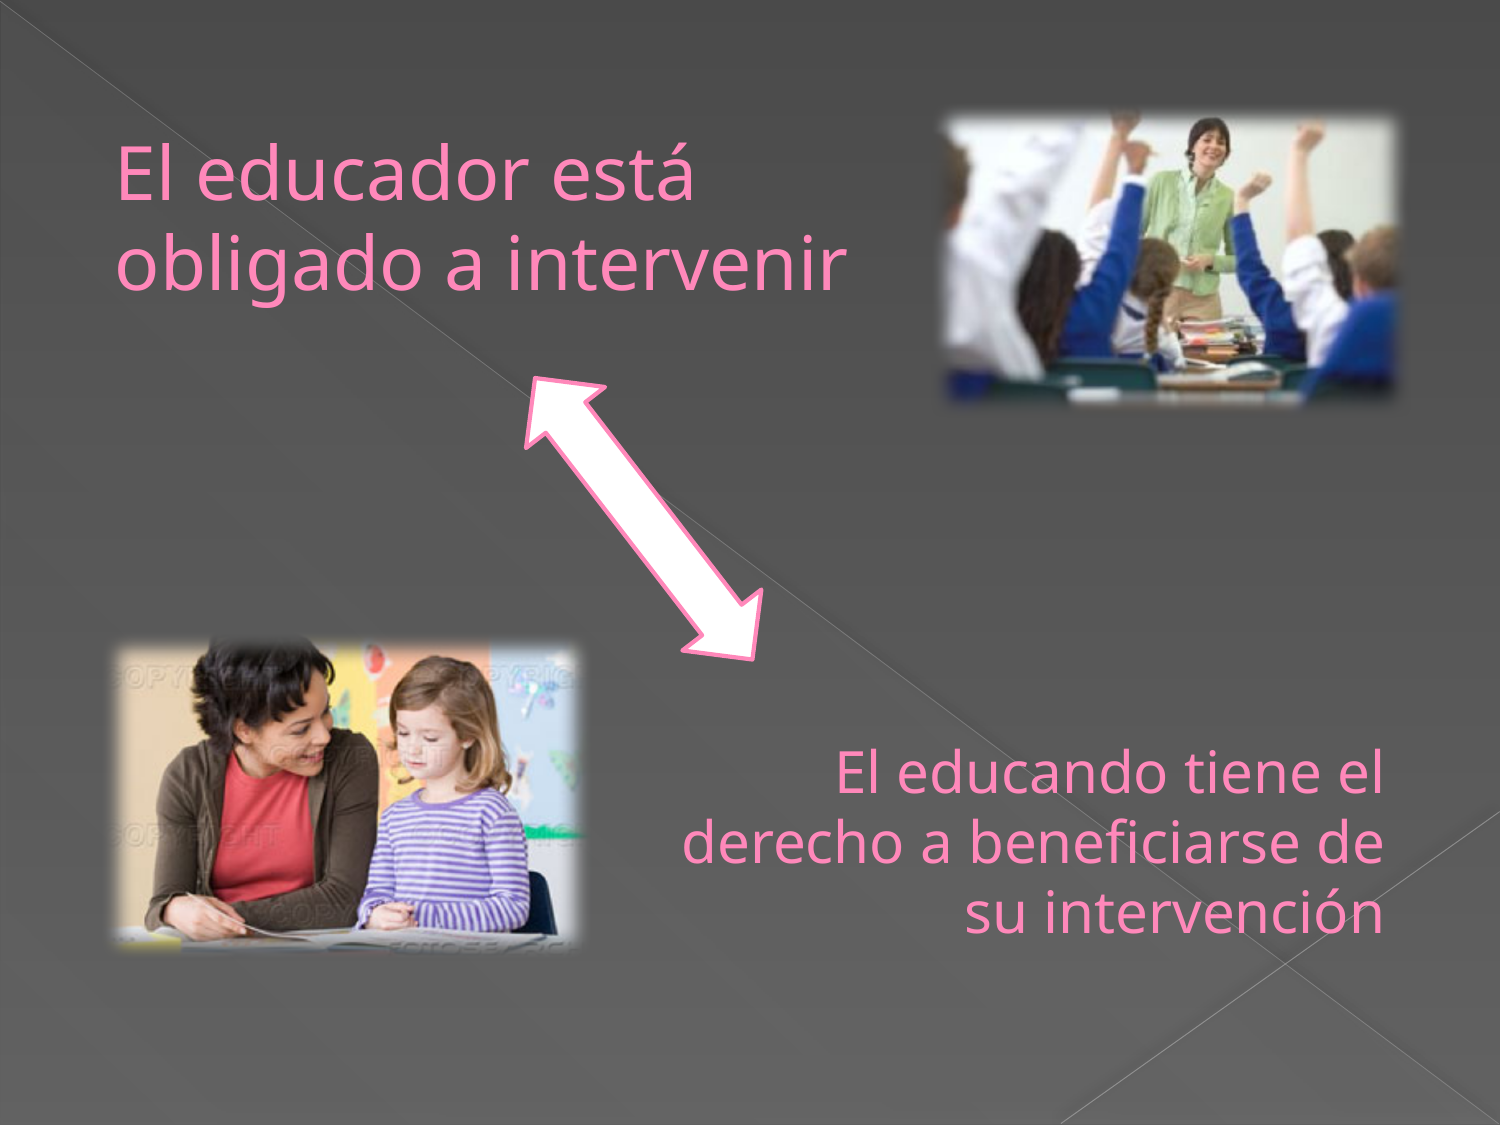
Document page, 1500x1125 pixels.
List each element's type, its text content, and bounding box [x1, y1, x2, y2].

picture [930, 101, 1412, 420]
text_box El educando tiene el derecho a beneficiarse de su intervención [643, 727, 1400, 953]
text_box El educador está obligado a intervenir [100, 118, 880, 313]
picture [100, 630, 593, 960]
text_box [523, 375, 764, 662]
